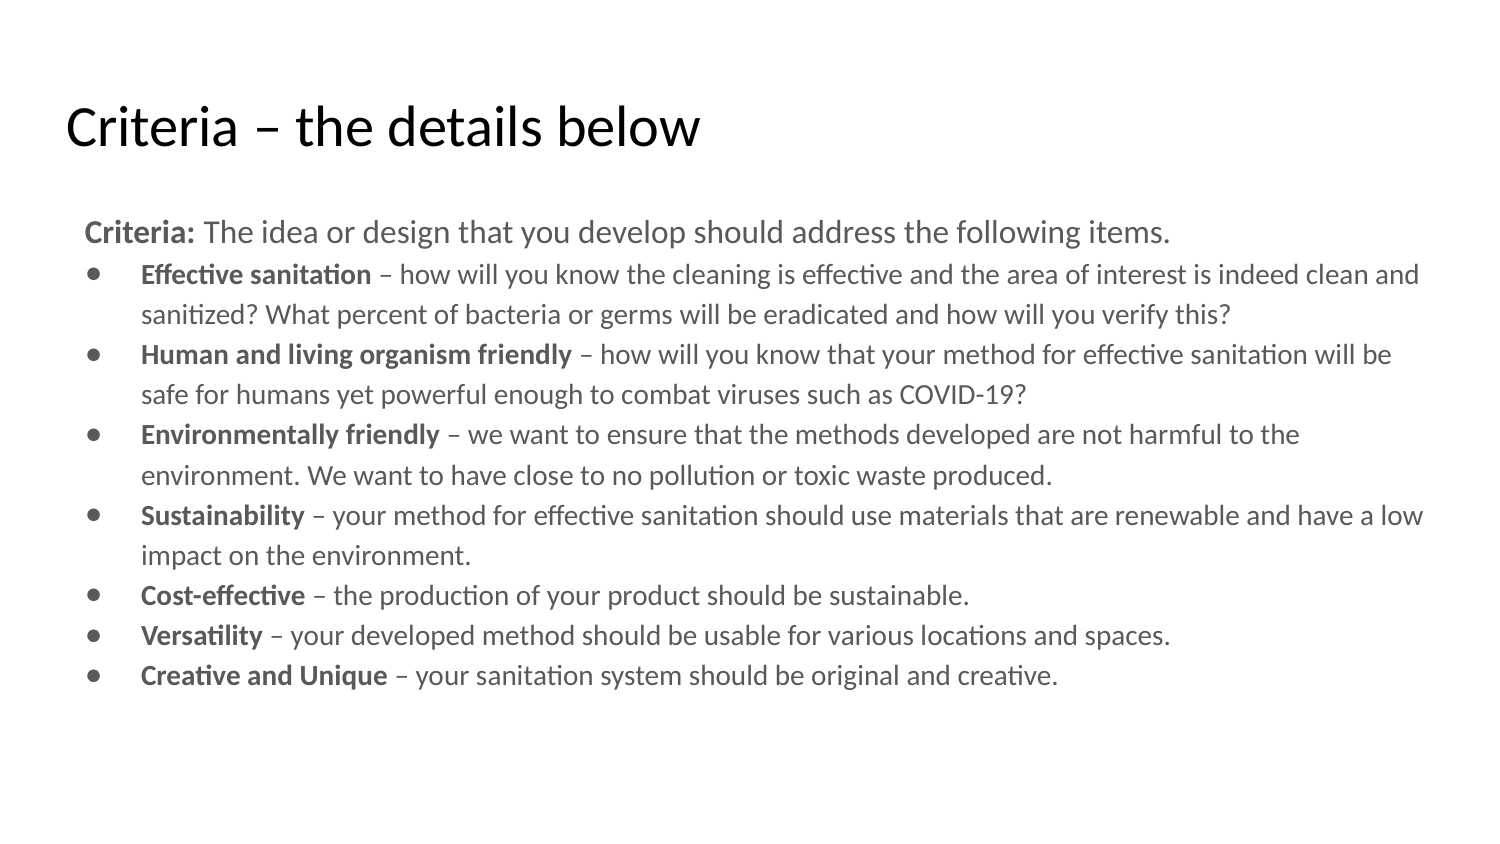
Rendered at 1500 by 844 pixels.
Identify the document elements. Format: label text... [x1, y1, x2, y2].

list Criteria: The idea or design that you develop should address the following items. Effective sanitation – how will you know the cleaning is effective and the area of interest is indeed clean and sanitized? What percent of bacteria or germs will be eradicated and how will you verify this? Human and living organism friendly – how will you know that your method for effective sanitation will be safe for humans yet powerful enough to combat viruses such as COVID-19? Environmentally friendly – we want to ensure that the methods developed are not harmful to the environment. We want to have close to no pollution or toxic waste produced. Sustainability – your method for effective sanitation should use materials that are renewable and have a low impact on the environment. Cost-effective – the production of your product should be sustainable. Versatility – your developed method should be usable for various locations and spaces. Creative and Unique – your sanitation system should be original and creative. [51, 189, 1449, 750]
title Criteria – the details below [51, 72, 1449, 167]
